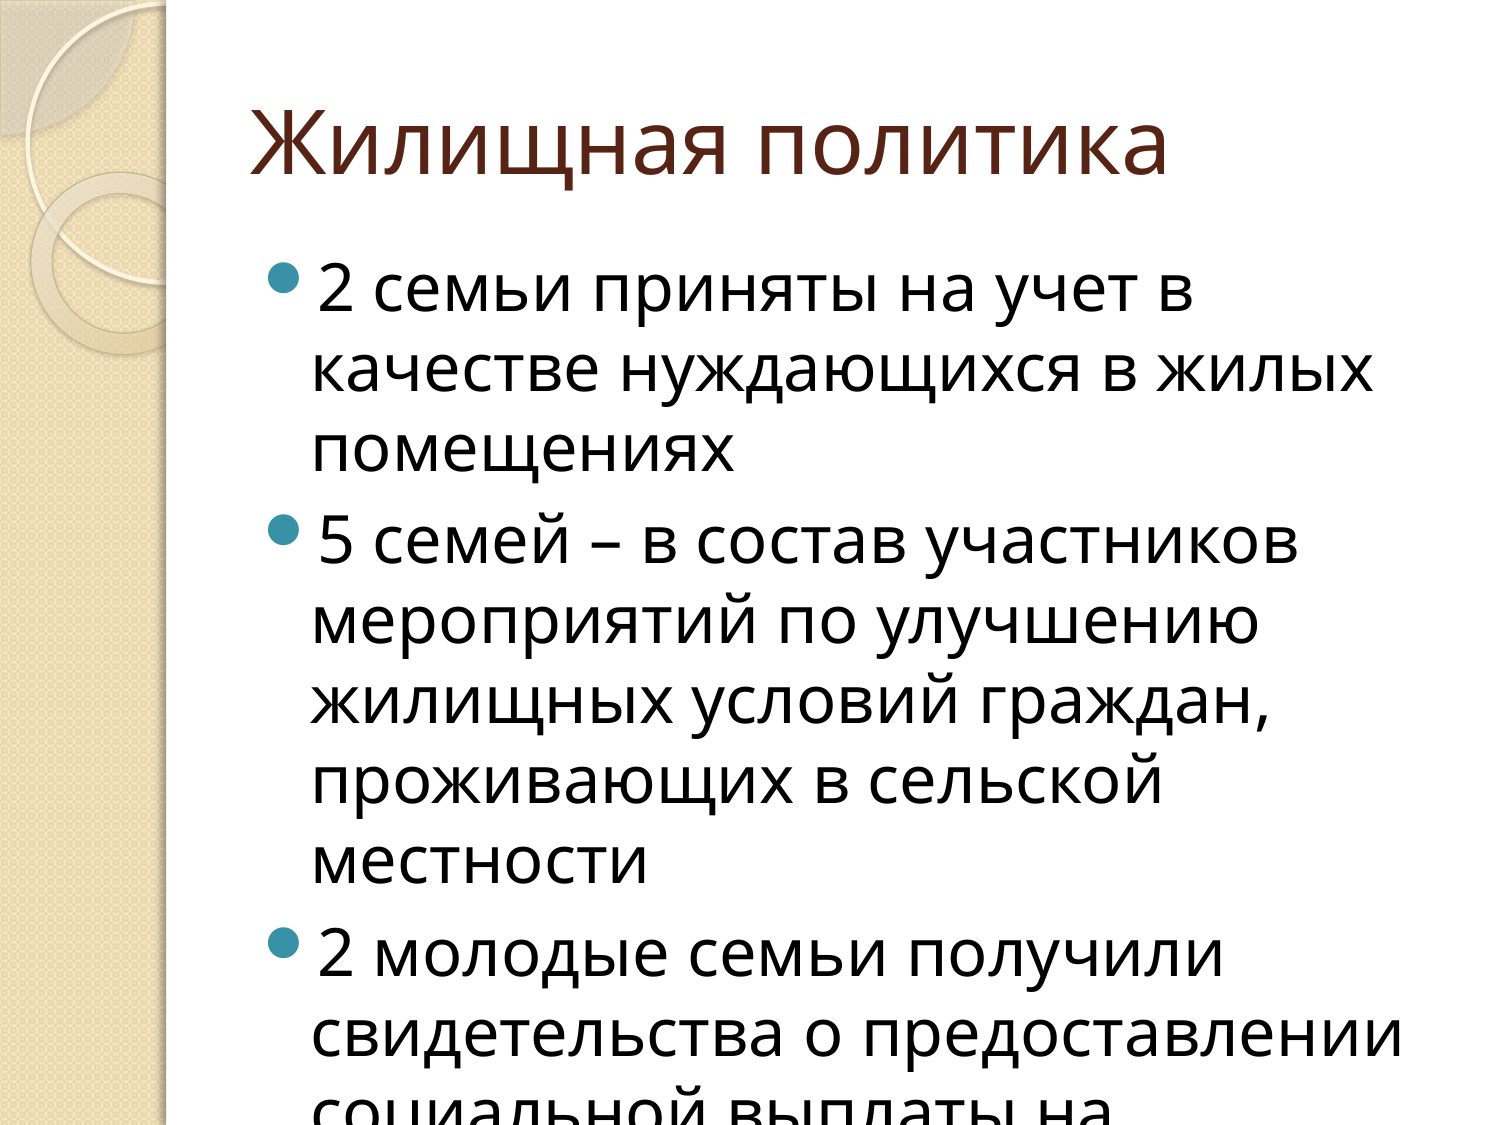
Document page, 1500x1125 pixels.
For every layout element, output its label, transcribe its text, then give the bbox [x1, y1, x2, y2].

title Жилищная политика [235, 45, 1466, 233]
list 2 семьи приняты на учет в качестве нуждающихся в жилых помещениях 5 семей – в состав участников мероприятий по улучшению жилищных условий граждан, проживающих в сельской местности 2 молодые семьи получили свидетельства о предоставлении социальной выплаты на строительство [235, 237, 1466, 1025]
